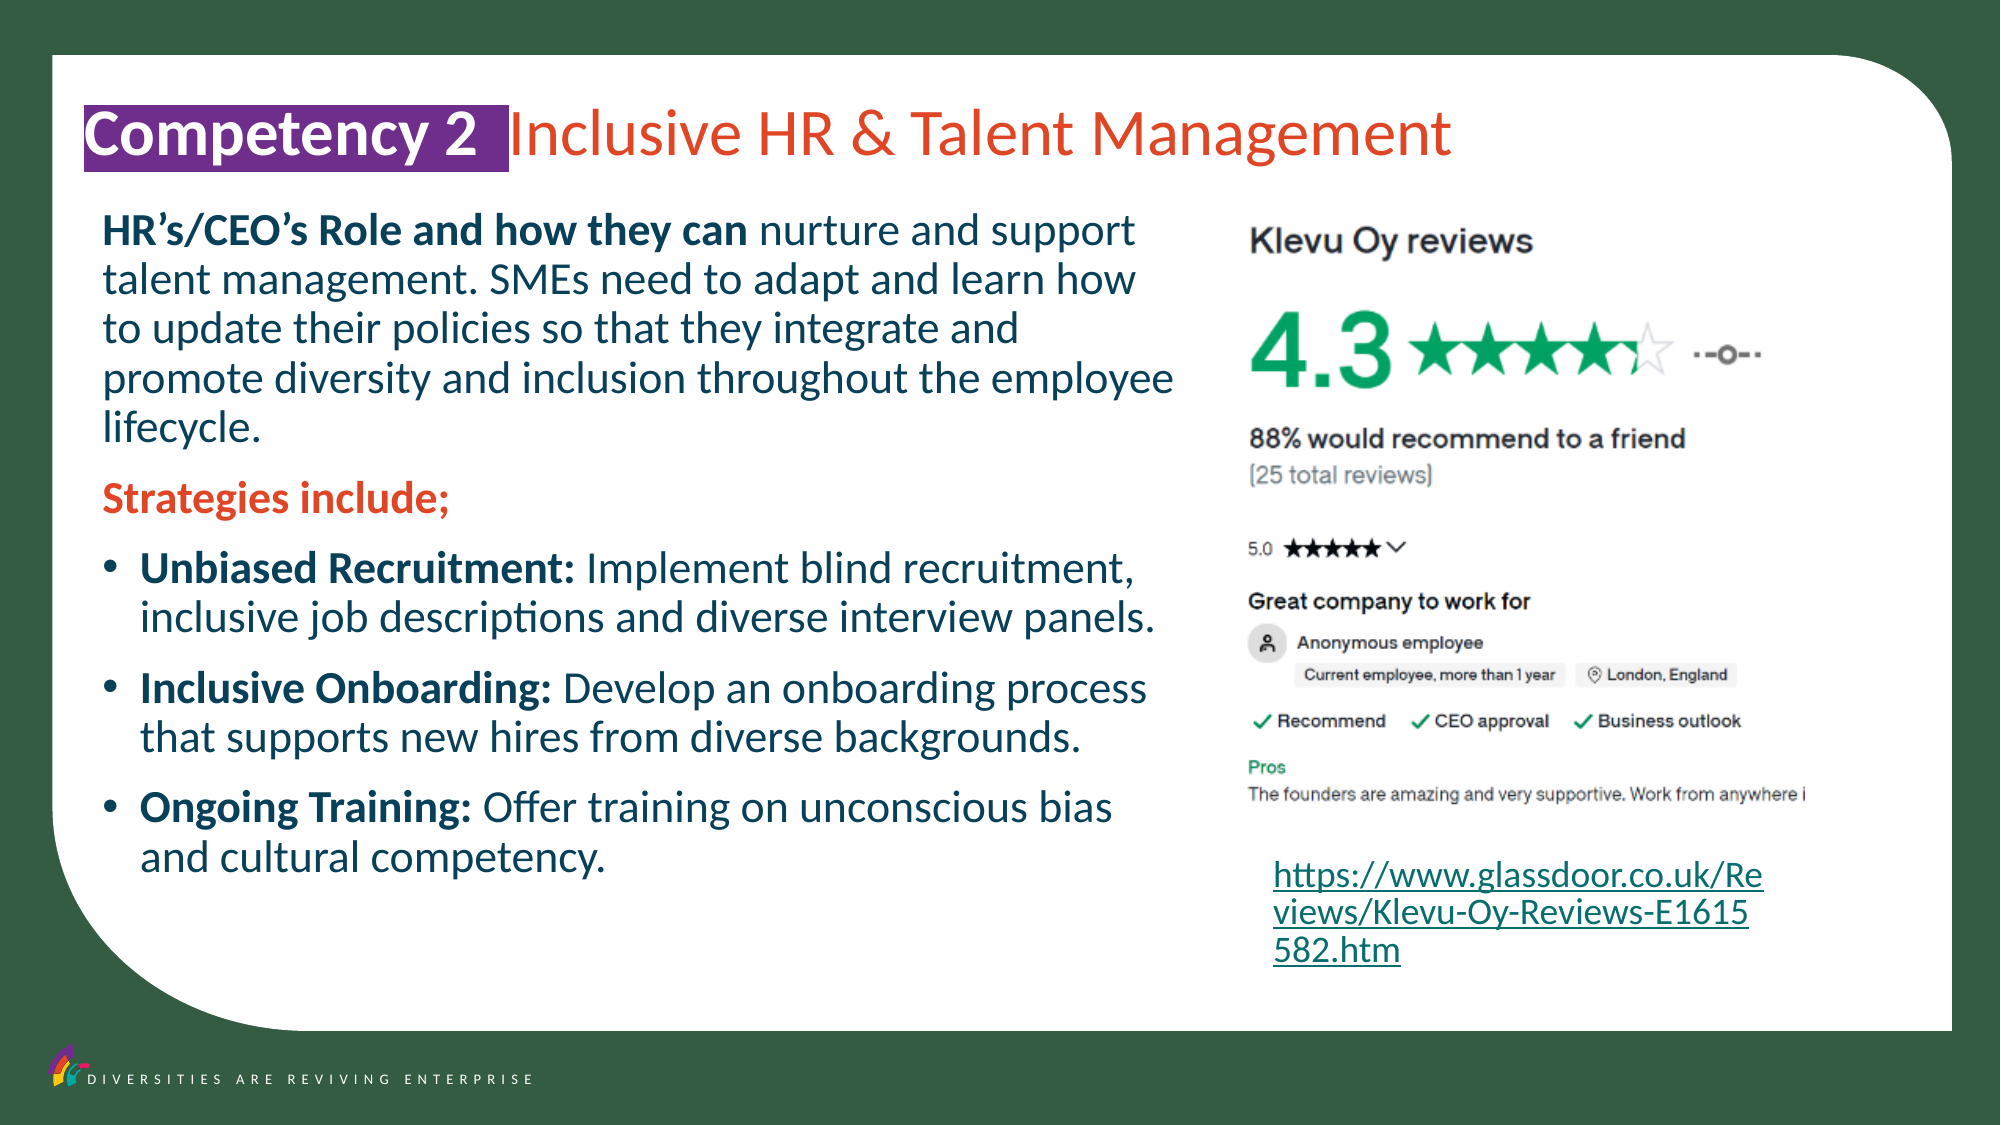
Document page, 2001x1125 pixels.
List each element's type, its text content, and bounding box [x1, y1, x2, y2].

text_box Competency 2 Inclusive HR & Talent Management [69, 81, 1829, 236]
text_box https://www.glassdoor.co.uk/Reviews/Klevu-Oy-Reviews-E1615582.htm [1258, 842, 1779, 947]
picture [1216, 169, 1907, 817]
list HR’s/CEO’s Role and how they can nurture and support talent management. SMEs need to adapt and learn how to update their policies so that they integrate and promote diversity and inclusion throughout the employee lifecycle. Strategies include; Unbiased Recruitment: Implement blind recruitment, inclusive job descriptions and diverse interview panels. Inclusive Onboarding: Develop an onboarding process that supports new hires from diverse backgrounds. Ongoing Training: Offer training on unconscious bias and cultural competency. [87, 236, 1199, 830]
